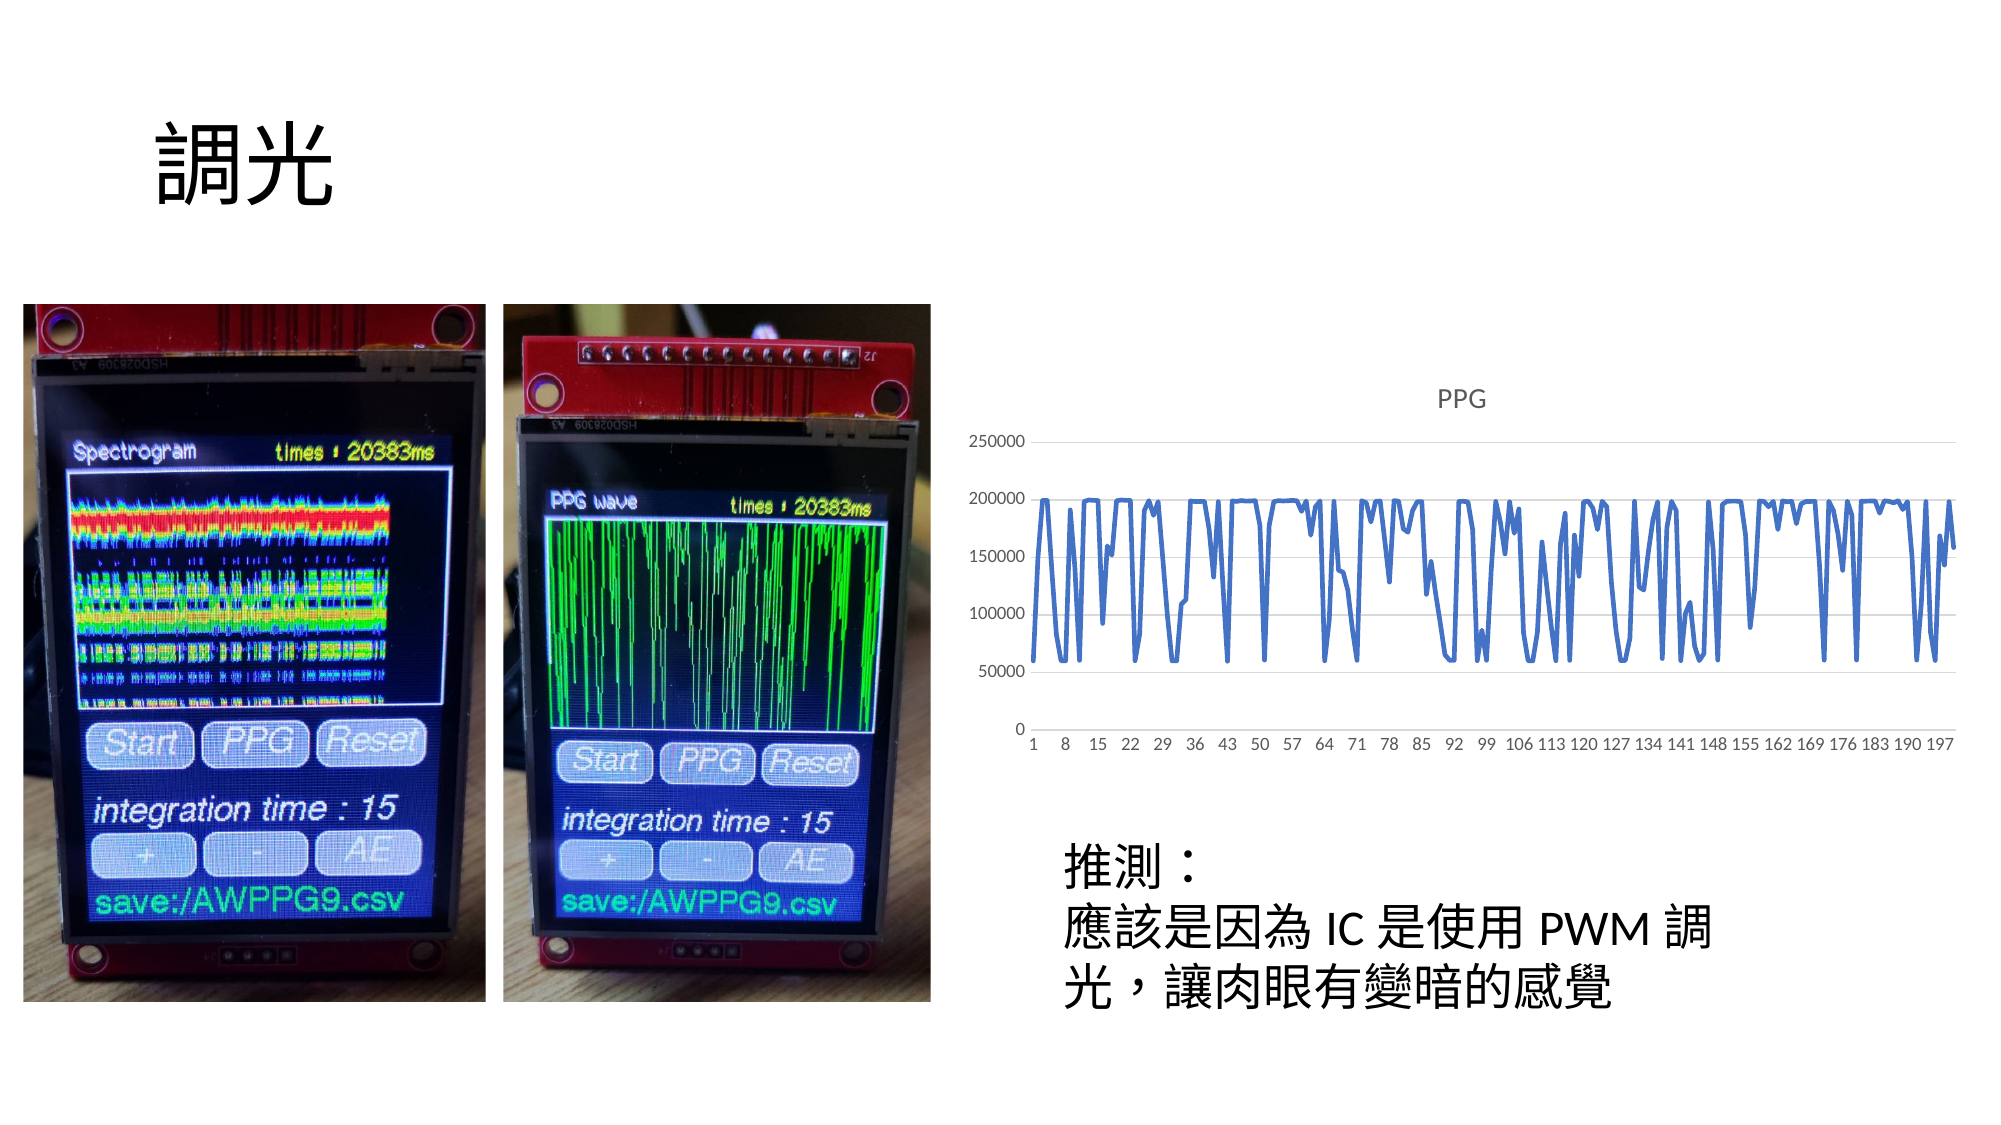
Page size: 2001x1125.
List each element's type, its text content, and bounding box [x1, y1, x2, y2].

text_box 推測： 應該是因為IC是使用PWM調光，讓肉眼有變暗的感覺 [1048, 828, 1772, 1024]
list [503, 304, 931, 1002]
chart [948, 361, 1977, 763]
picture [23, 304, 486, 1002]
title 調光 [137, 59, 1863, 278]
